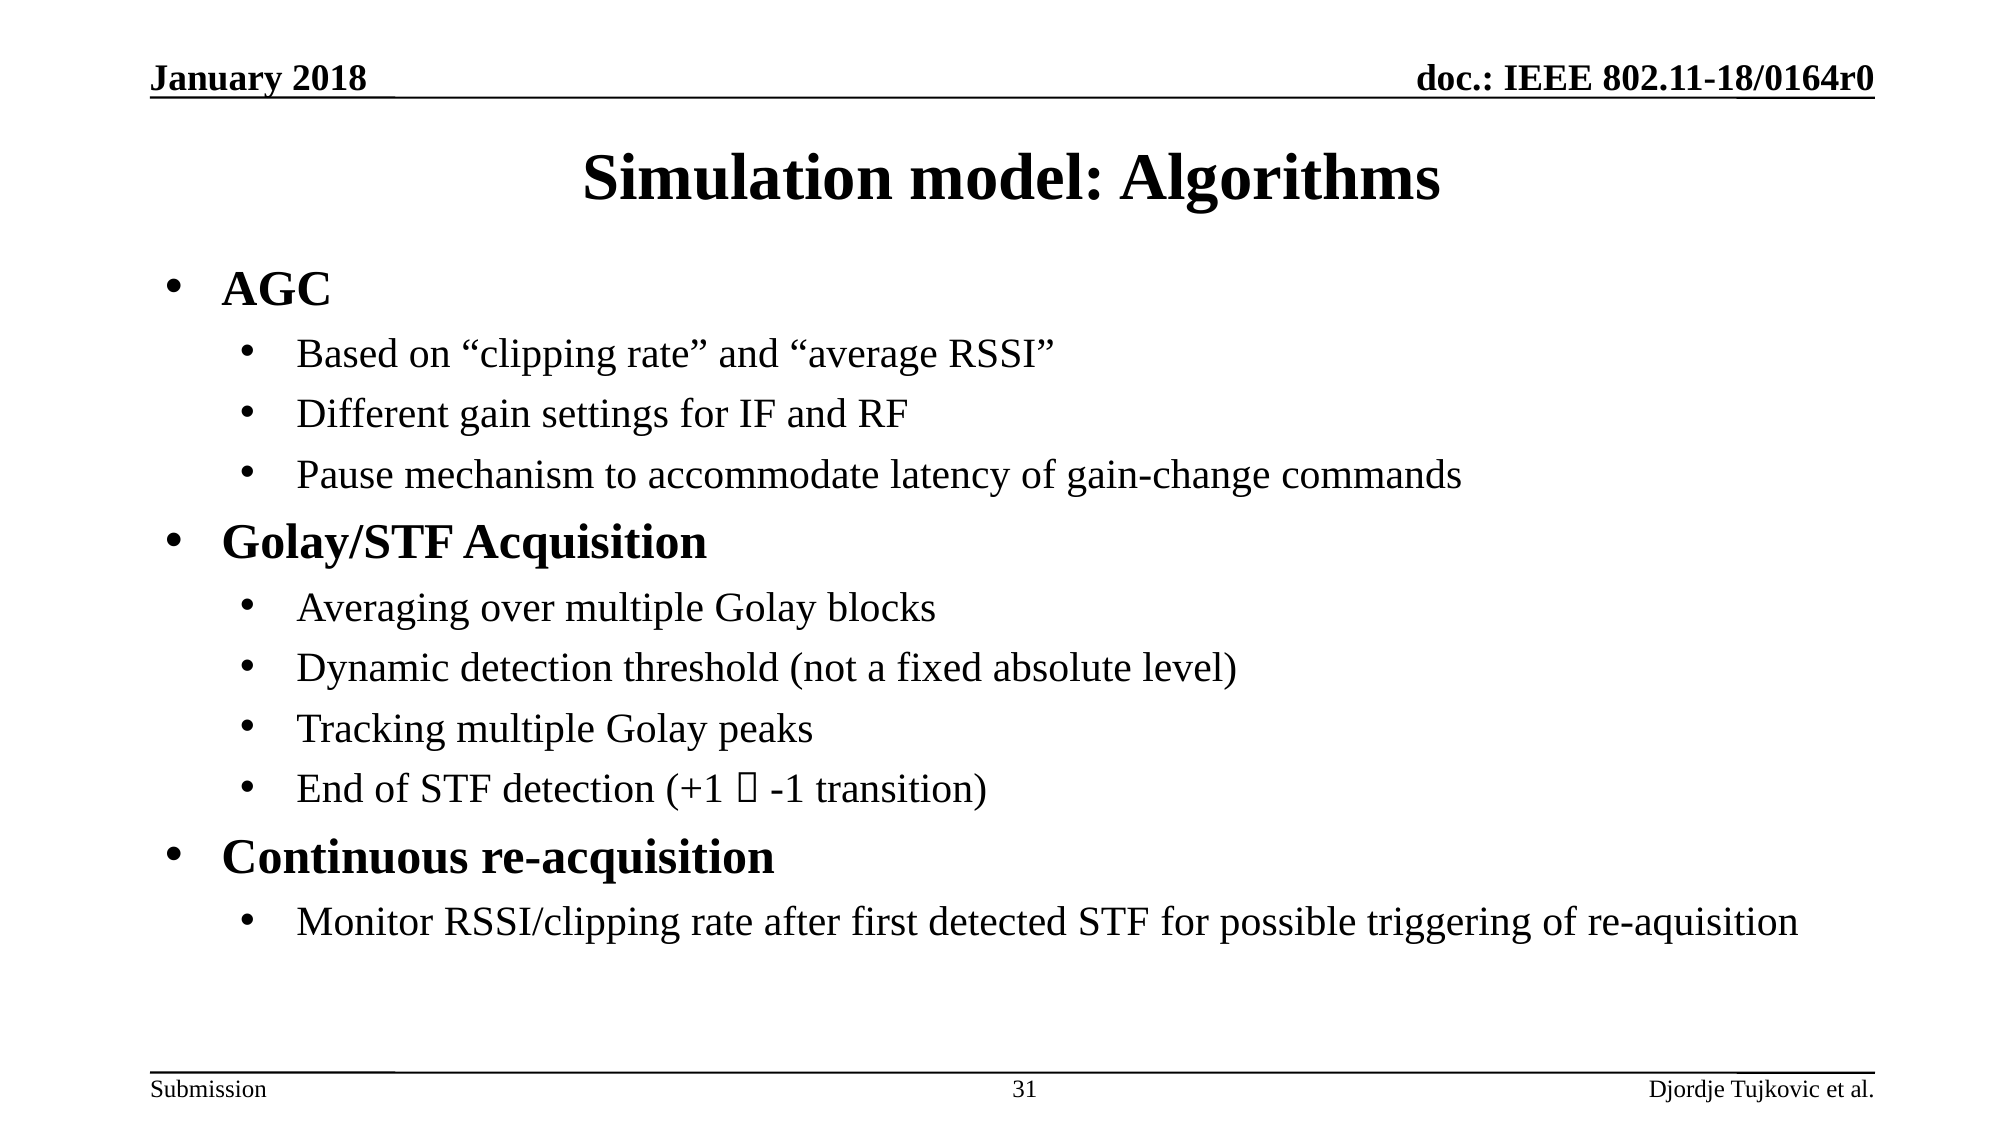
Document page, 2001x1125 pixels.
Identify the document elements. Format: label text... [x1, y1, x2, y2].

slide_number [149, 59, 750, 98]
list AGC Based on “clipping rate” and “average RSSI” Different gain settings for IF and RF Pause mechanism to accommodate latency of gain-change commands Golay/STF Acquisition Averaging over multiple Golay blocks Dynamic detection threshold (not a fixed absolute level) Tracking multiple Golay peaks End of STF detection (+1  -1 transition) Continuous re-acquisition Monitor RSSI/clipping rate after first detected STF for possible triggering of re-aquisition [149, 248, 1876, 1073]
slide_number 31 [936, 1072, 1113, 1111]
footer Djordje Tujkovic et al. [1169, 1072, 1876, 1111]
title Simulation model: Algorithms [149, 97, 1876, 248]
